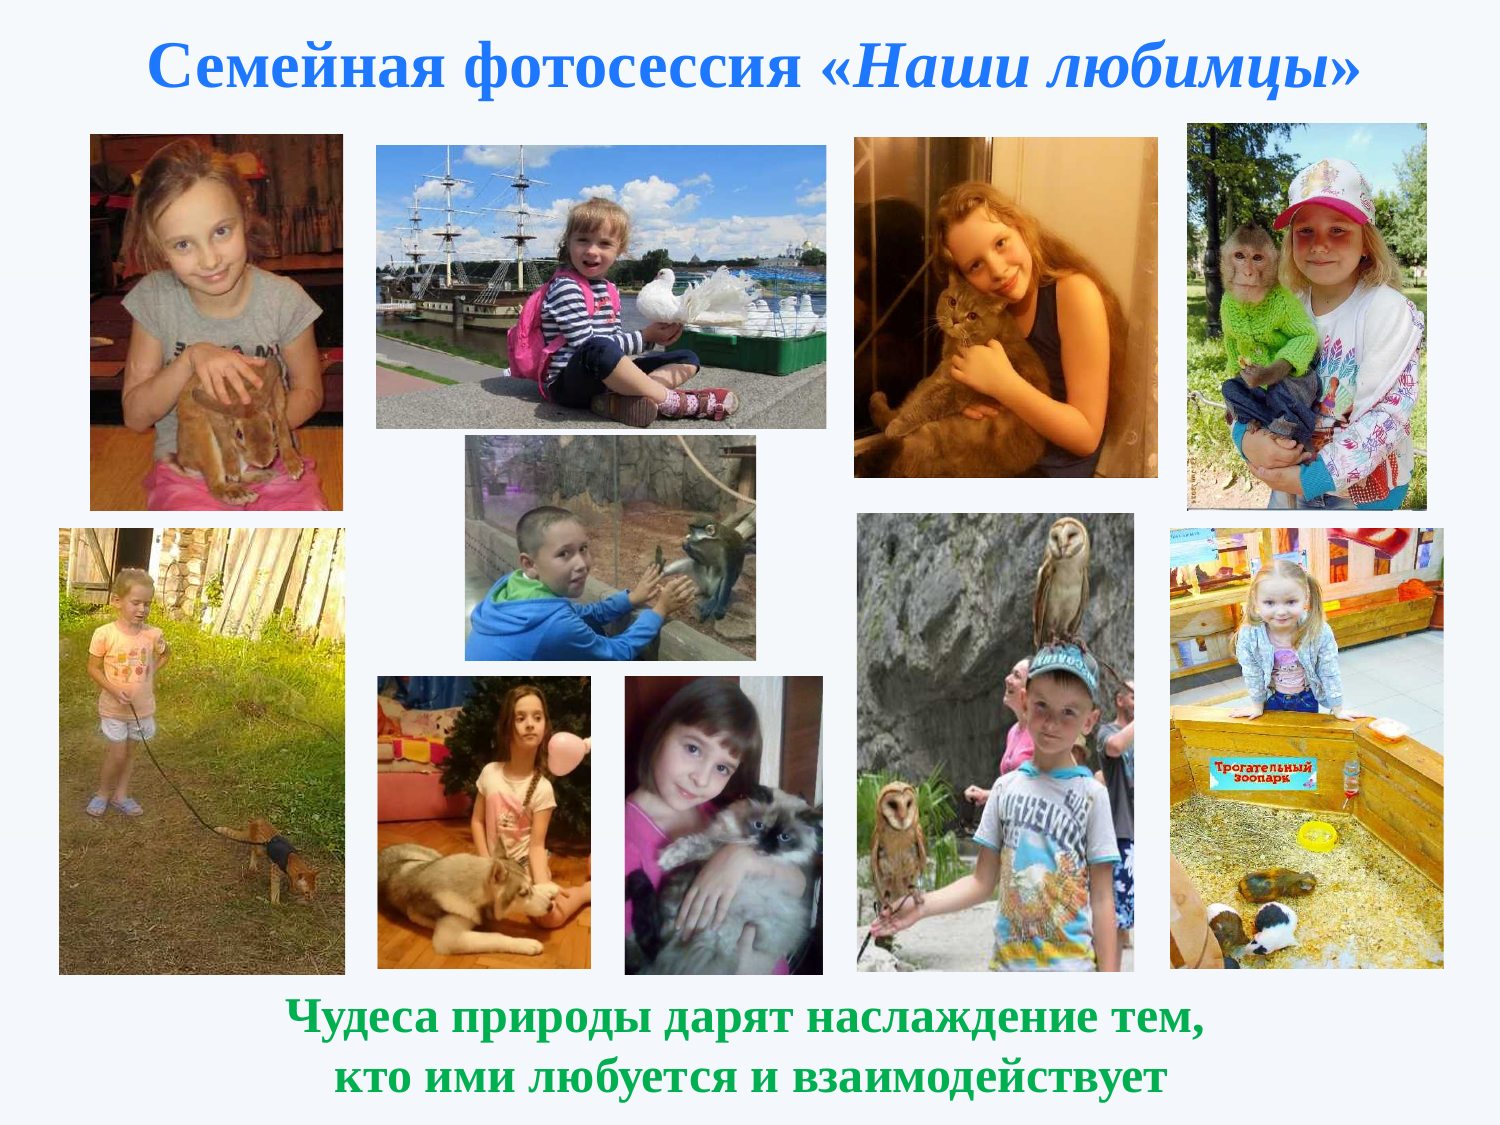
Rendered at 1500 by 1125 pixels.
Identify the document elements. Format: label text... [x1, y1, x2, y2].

picture [464, 434, 757, 661]
picture [89, 134, 344, 511]
picture [375, 145, 827, 429]
text_box Семейная фотосессия «Наши любимцы» [71, 13, 1432, 109]
picture [1187, 123, 1427, 511]
picture [58, 513, 1135, 976]
picture [853, 123, 1159, 478]
text_box Чудеса природы дарят наслаждение тем, кто ими любуется и взаимодействует [65, 974, 1437, 1110]
picture [1169, 528, 1444, 970]
